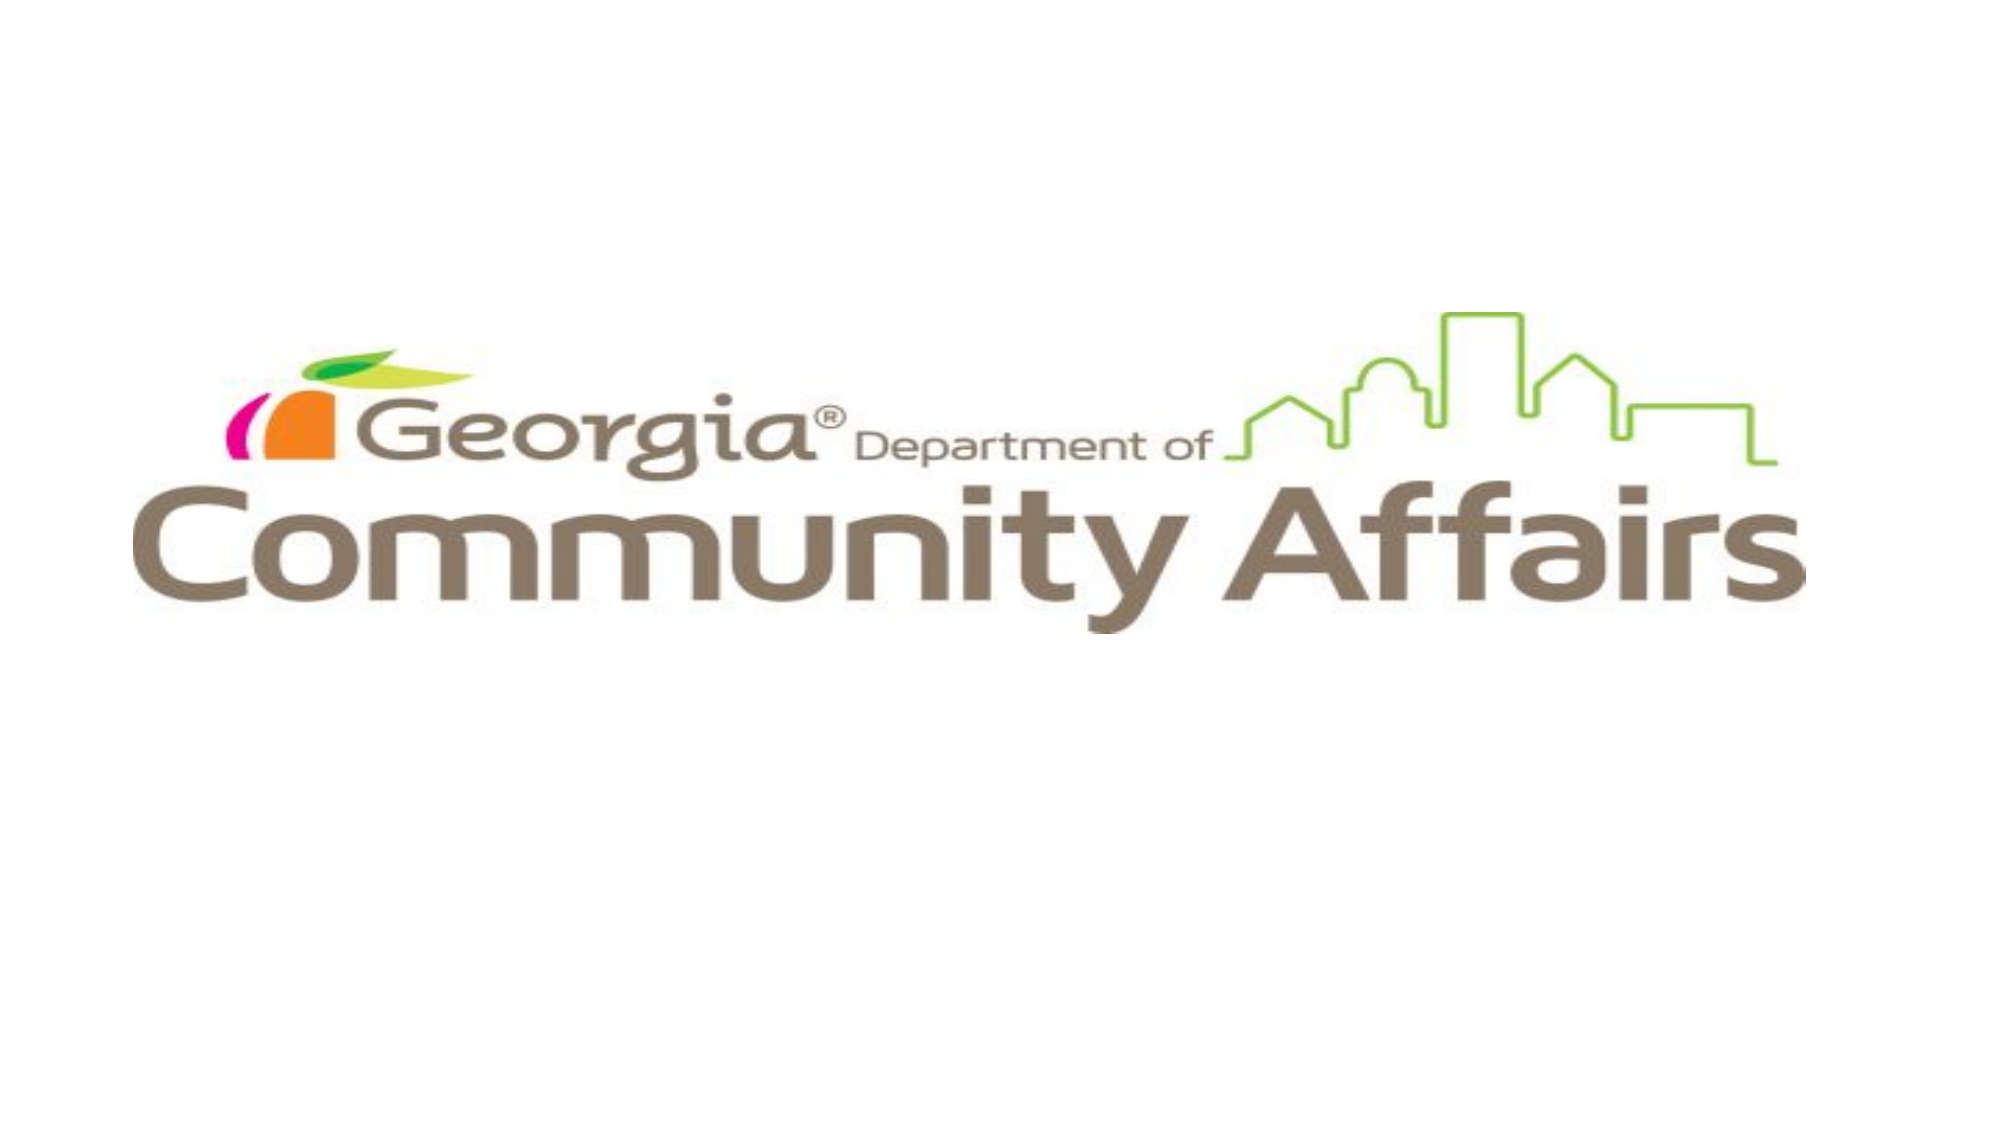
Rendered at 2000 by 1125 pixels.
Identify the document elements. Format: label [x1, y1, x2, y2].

picture [133, 312, 1806, 634]
